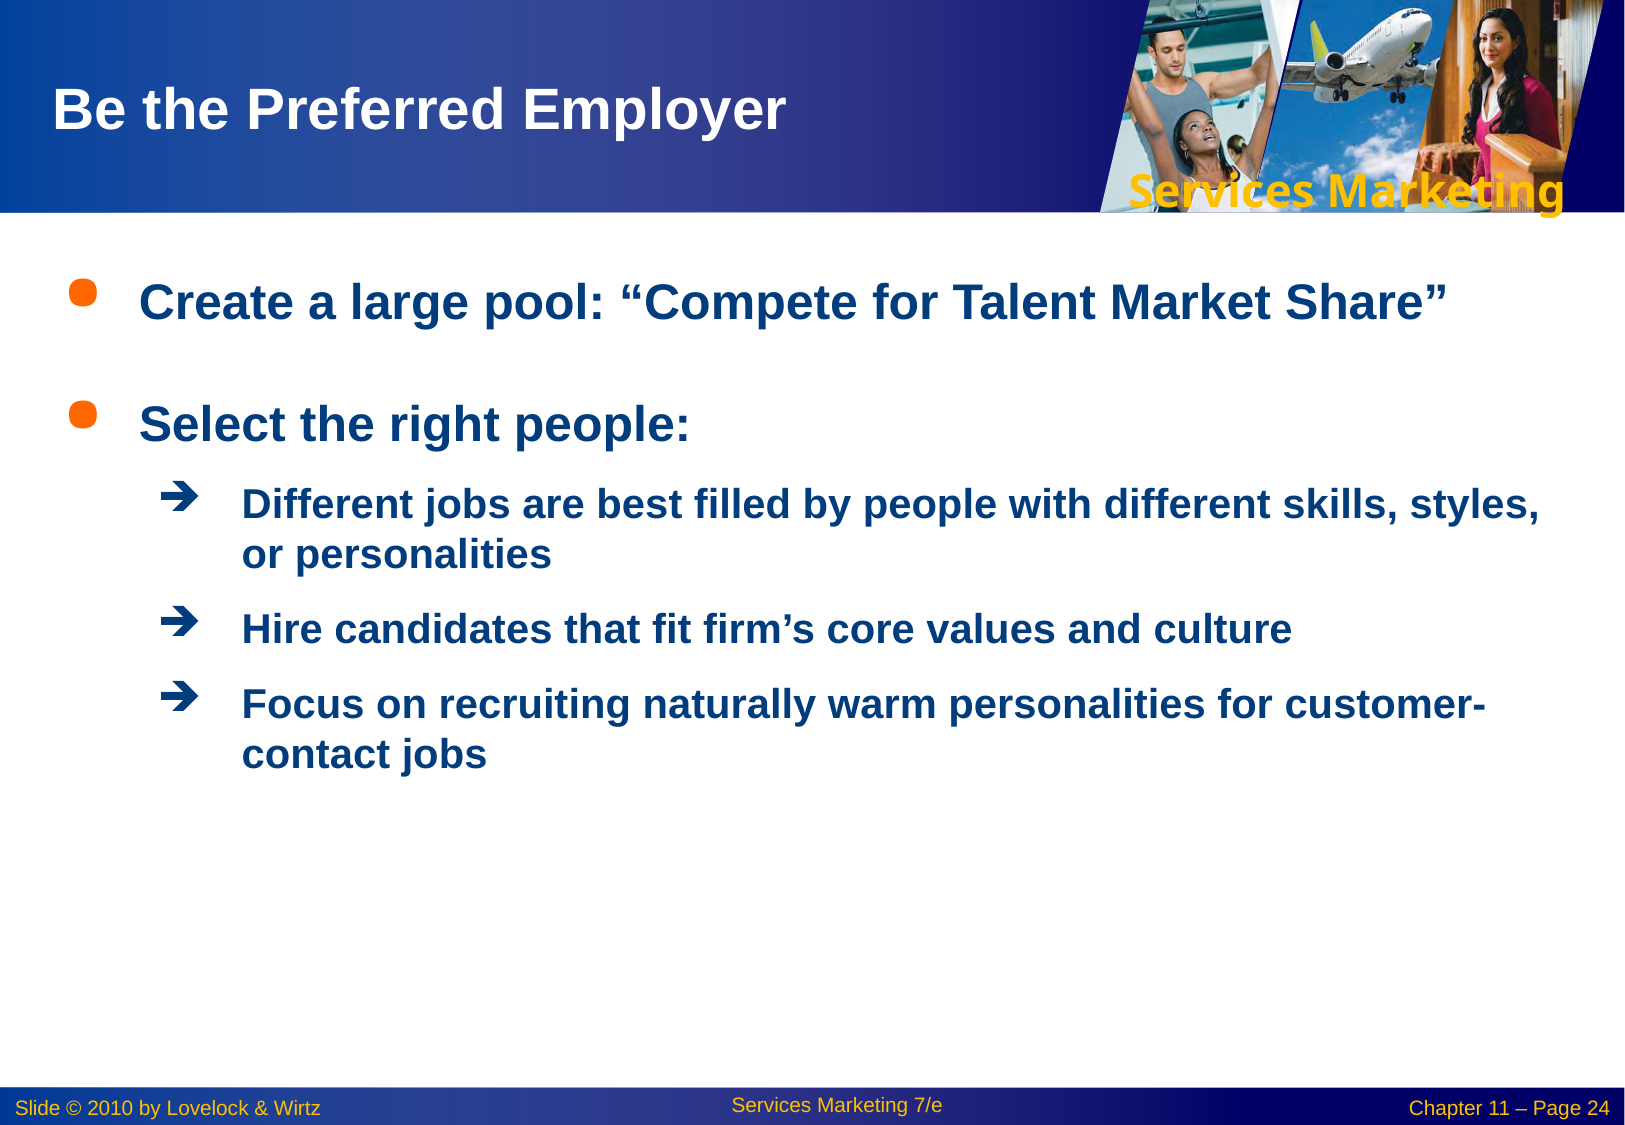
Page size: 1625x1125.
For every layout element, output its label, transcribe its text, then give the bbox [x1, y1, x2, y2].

title Be the Preferred Employer [36, 37, 1088, 176]
list Create a large pool: “Compete for Talent Market Share” Select the right people: Different jobs are best filled by people with different skills, styles, or personalities Hire candidates that fit firm’s core values and culture Focus on recruiting naturally warm personalities for customer-contact jobs [49, 261, 1588, 1051]
picture [1162, 186, 1172, 192]
picture [1100, 0, 1604, 213]
picture [1546, 187, 1556, 202]
